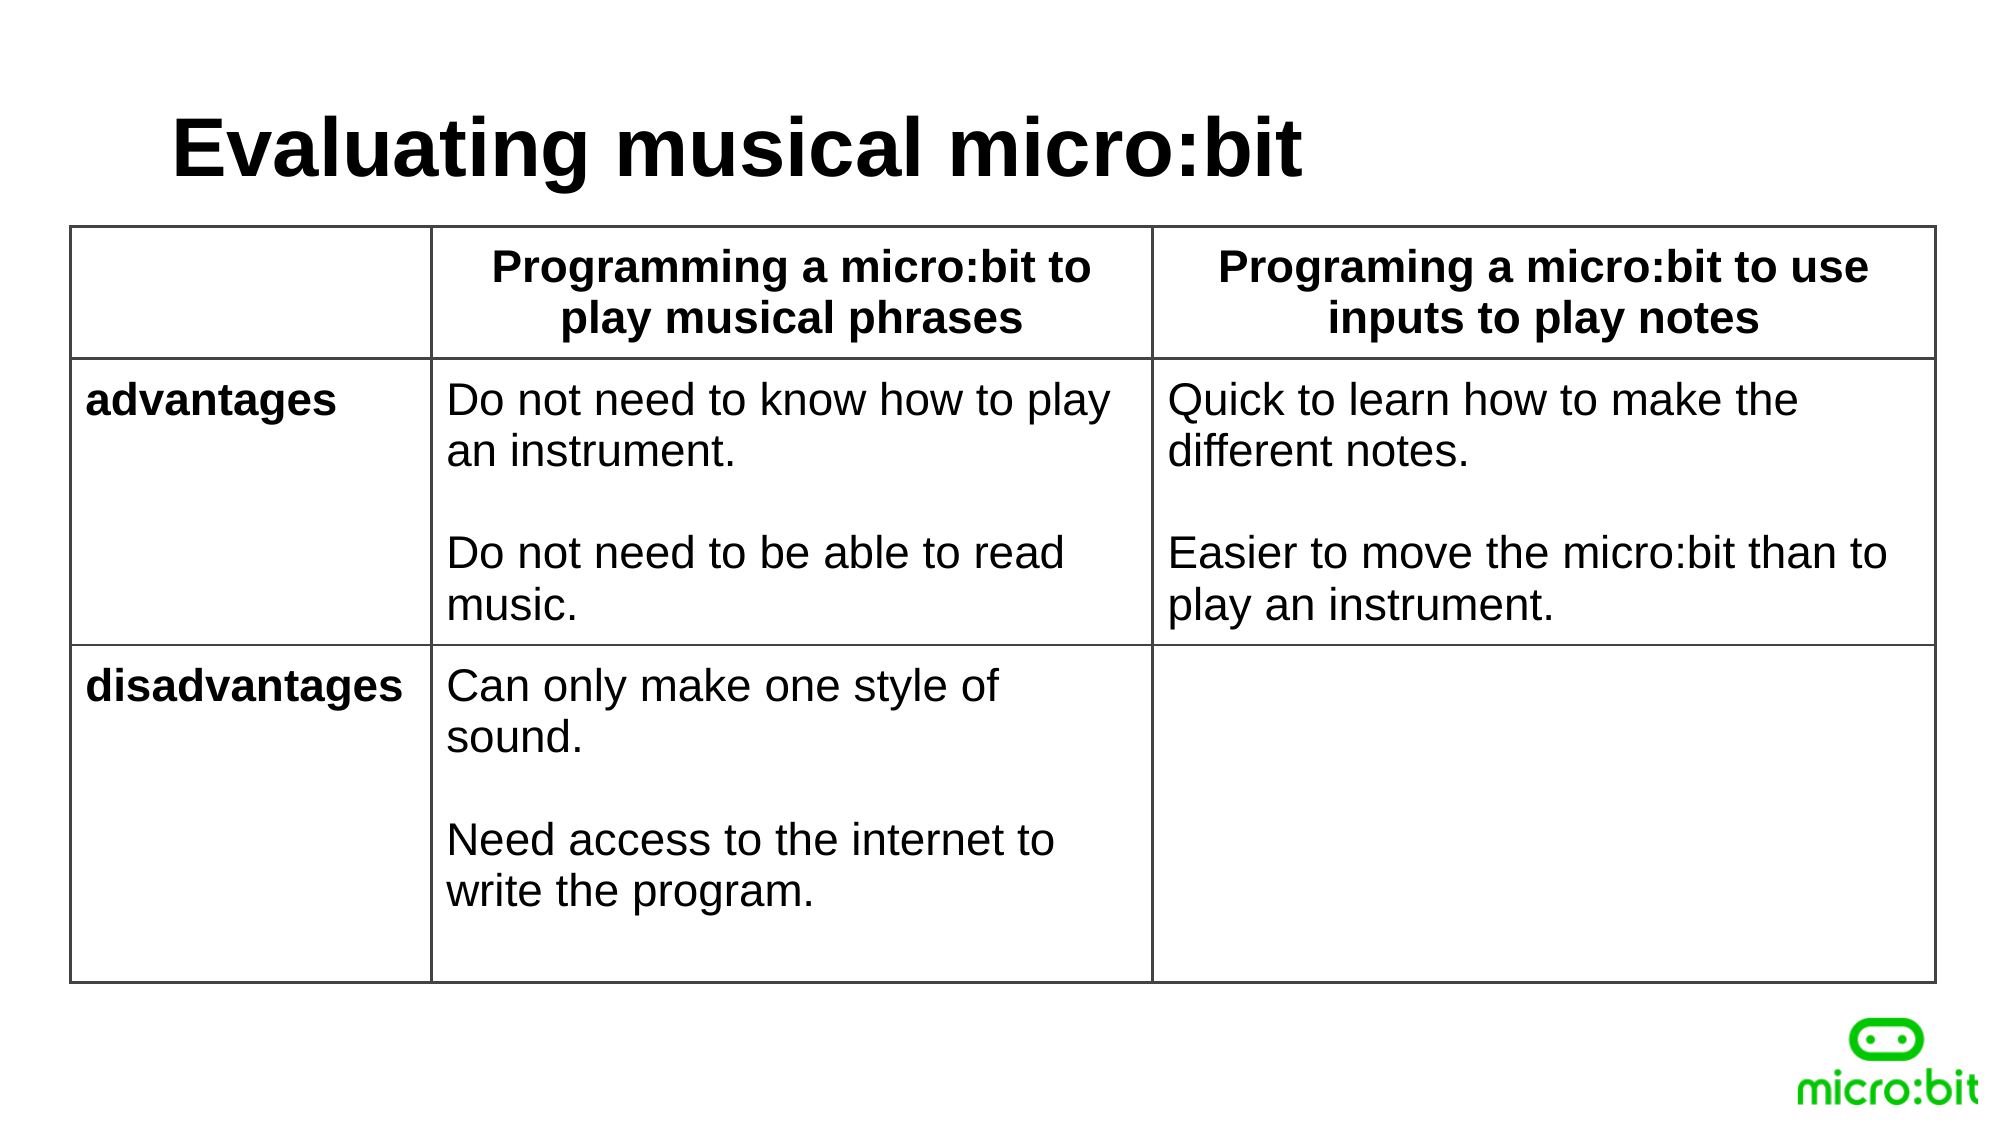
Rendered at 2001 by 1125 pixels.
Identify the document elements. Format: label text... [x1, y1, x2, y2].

text_box Evaluating musical micro:bit [156, 0, 1930, 225]
table_cell disadvantages [72, 646, 430, 981]
table_header Programing a micro:bit to use inputs to play notes [1154, 228, 1934, 357]
table_header [72, 228, 430, 357]
table_cell Quick to learn how to make the different notes. Easier to move the micro:bit than to play an instrument. [1154, 360, 1934, 644]
table_cell Do not need to know how to play an instrument. Do not need to be able to read music. [433, 360, 1151, 644]
table_cell Can only make one style of sound. Need access to the internet to write the program. [433, 646, 1151, 981]
table_header Programming a micro:bit to play musical phrases [433, 228, 1151, 357]
table_cell advantages [72, 360, 430, 644]
table_cell [1154, 646, 1934, 981]
picture [1797, 1017, 1978, 1106]
